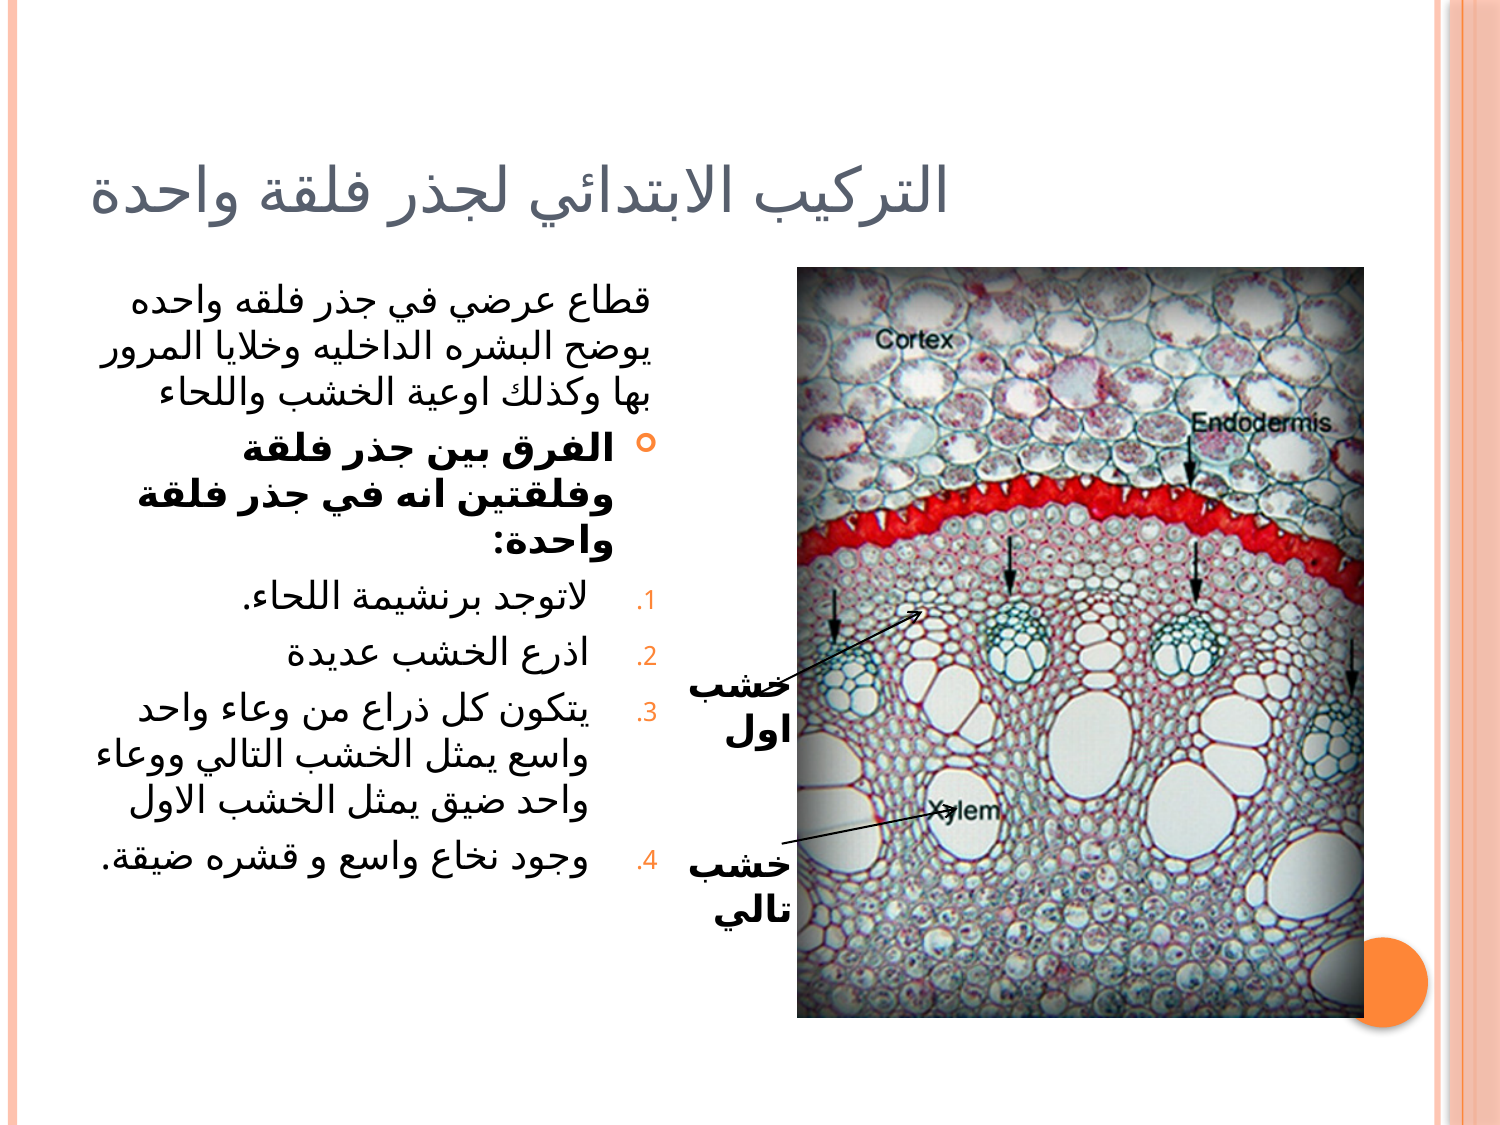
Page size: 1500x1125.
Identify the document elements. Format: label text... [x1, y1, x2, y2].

list قطاع عرضي في جذر فلقه واحده يوضح البشره الداخليه وخلايا المرور بها وكذلك اوعية الخشب واللحاء الفرق بين جذر فلقة وفلقتين انه في جذر فلقة واحدة: لاتوجد برنشيمة اللحاء. اذرع الخشب عديدة يتكون كل ذراع من وعاء واحد واسع يمثل الخشب التالي ووعاء واحد ضيق يمثل الخشب الاول وجود نخاع واسع و قشره ضيقة. [79, 267, 668, 1018]
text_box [757, 610, 923, 695]
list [796, 266, 1364, 1018]
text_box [781, 808, 959, 845]
text_box خشب اول خشب تالي [608, 652, 790, 938]
title التركيب الابتدائي لجذر فلقة واحدة [75, 45, 1300, 233]
